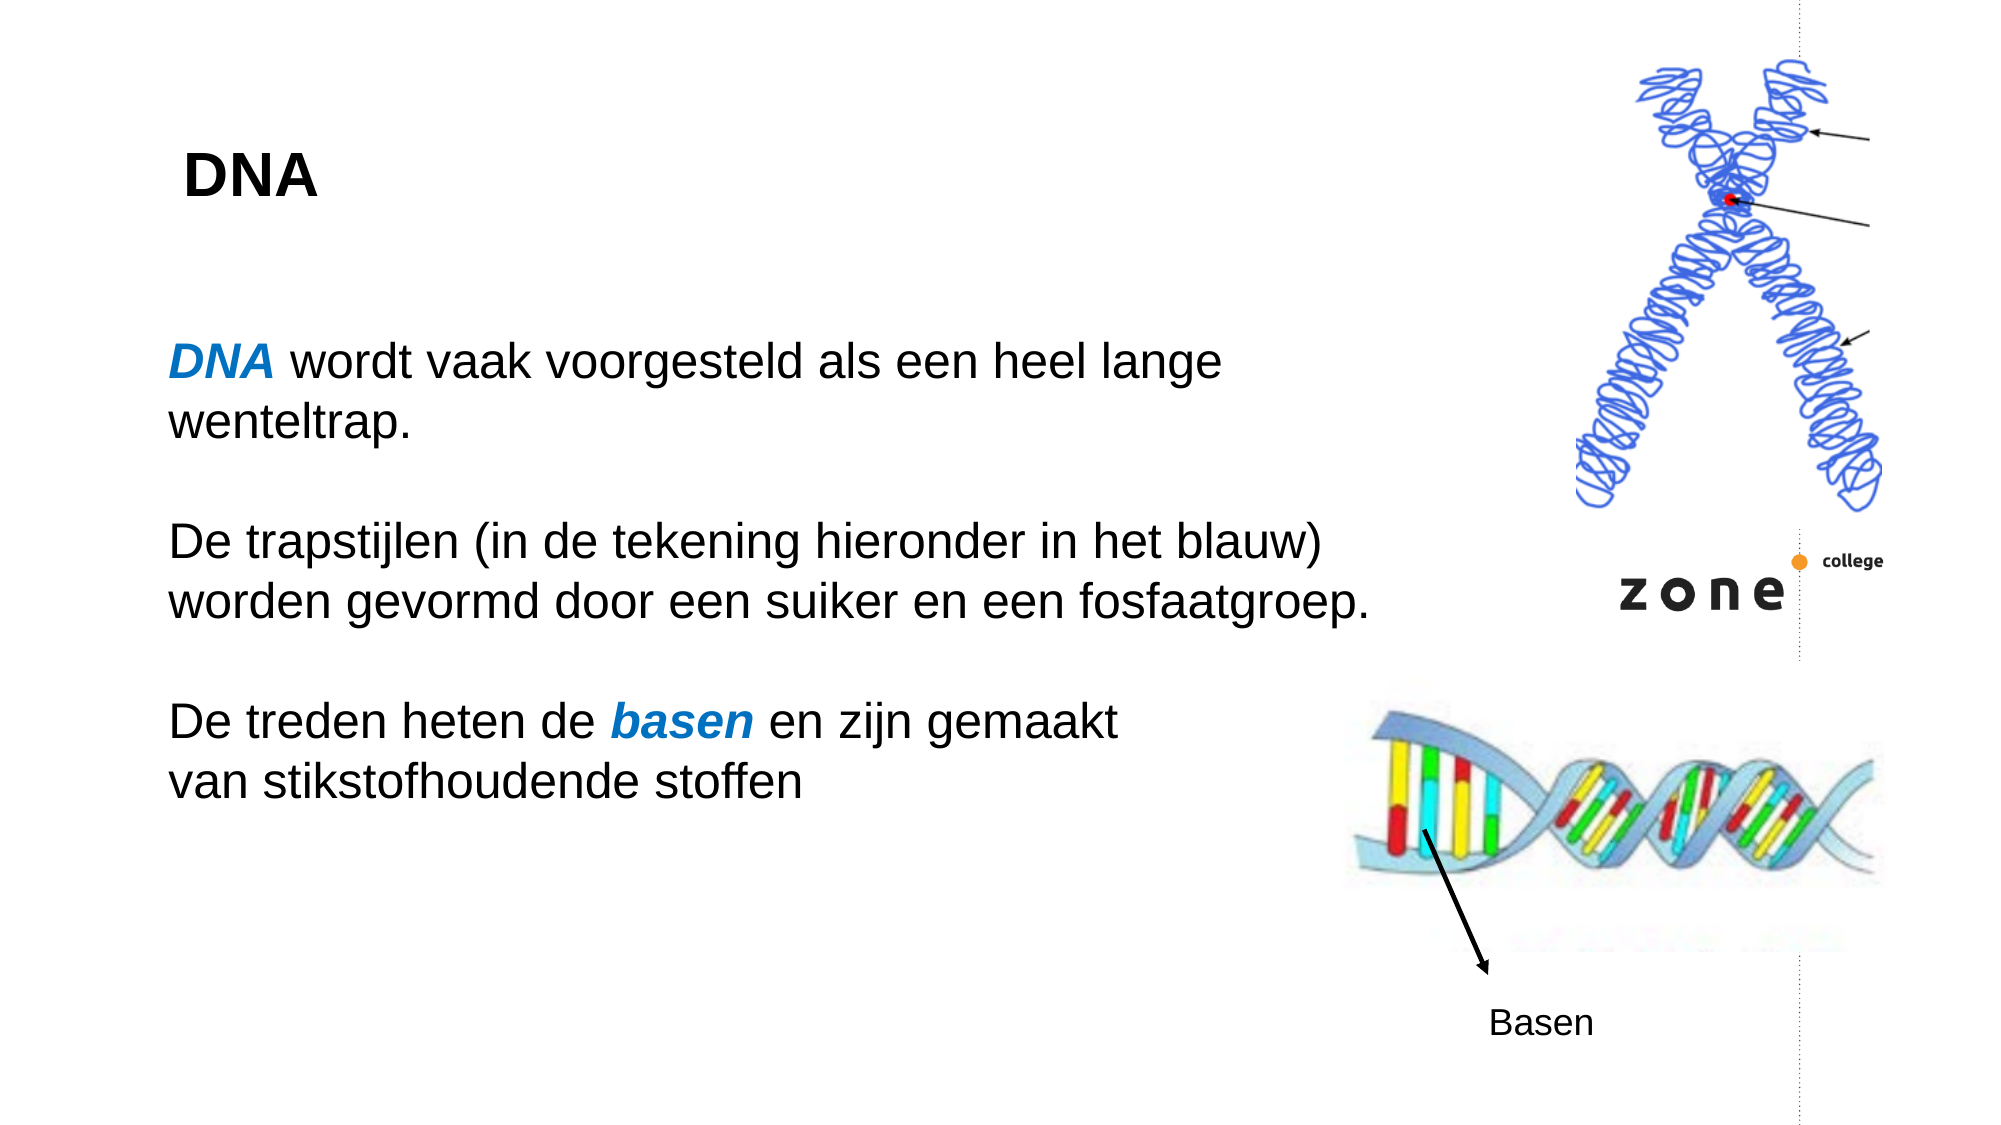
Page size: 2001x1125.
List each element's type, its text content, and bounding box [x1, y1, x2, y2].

text_box DNA wordt vaak voorgesteld als een heel lange wenteltrap. De trapstijlen (in de tekening hieronder in het blauw) worden gevormd door een suiker en een fosfaatgroep. De treden heten de basen en zijn gemaakt van stikstofhoudende stoffen [153, 321, 1457, 816]
picture [1276, 0, 2001, 1125]
text_box Basen [1473, 990, 1733, 1051]
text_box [1424, 829, 1488, 976]
text_box DNA [169, 126, 1112, 217]
